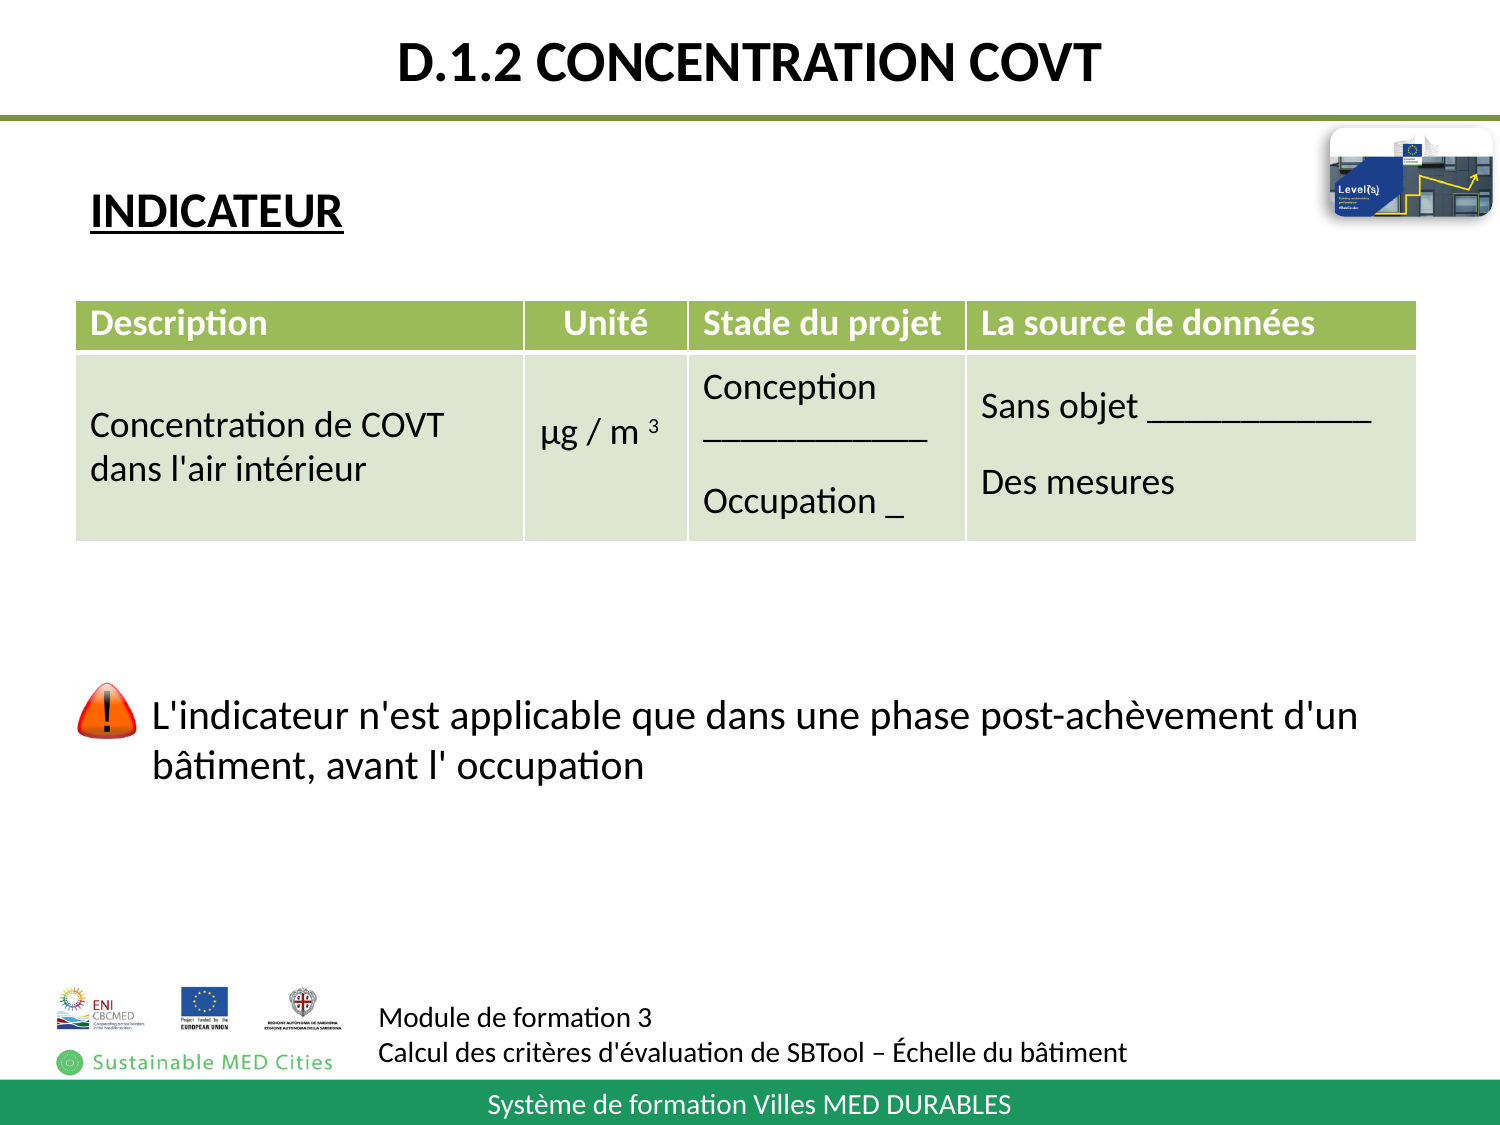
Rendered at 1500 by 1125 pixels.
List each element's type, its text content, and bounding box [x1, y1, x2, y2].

list INDICATEUR [75, 170, 1425, 970]
picture [1329, 127, 1493, 217]
table_cell Concentration de COVT dans l'air intérieur [76, 355, 523, 541]
table_header Stade du projet [689, 301, 965, 350]
table_cell Sans objet ____________ Des mesures [967, 355, 1416, 541]
title D.1.2 CONCENTRATION COVT [0, 0, 1500, 117]
table_header La source de données [967, 301, 1416, 350]
table_header Unité [525, 301, 687, 350]
picture [74, 680, 138, 742]
text_box L'indicateur n'est applicable que dans une phase post-achèvement d'un bâtiment, avant l' occupation [137, 680, 1418, 796]
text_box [0, 972, 1500, 1125]
table_header Description [76, 301, 523, 350]
table_cell μg / m 3 [525, 355, 687, 541]
table_cell Conception ____________ Occupation _ [689, 355, 965, 541]
